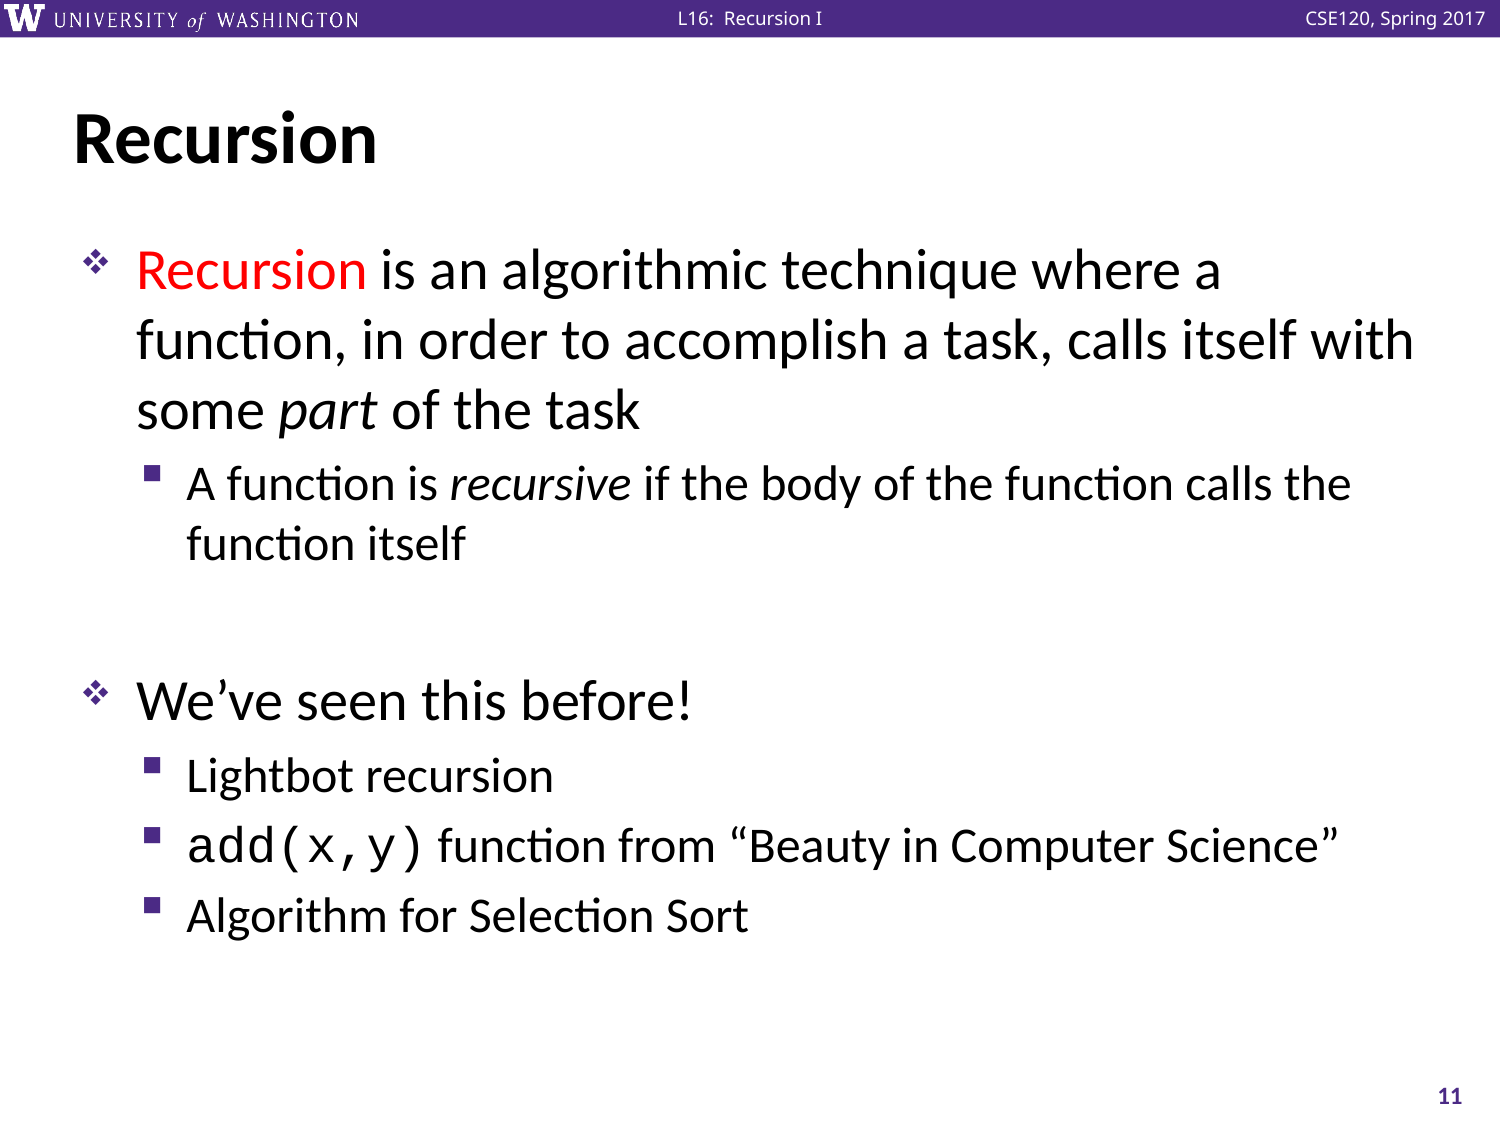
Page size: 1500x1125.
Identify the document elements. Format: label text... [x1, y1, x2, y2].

title Recursion [58, 71, 1438, 197]
picture [4, 4, 358, 32]
list Recursion is an algorithmic technique where a function, in order to accomplish a task, calls itself with some part of the task A function is recursive if the body of the function calls the function itself We’ve seen this before! Lightbot recursion add(x,y) function from “Beauty in Computer Science” Algorithm for Selection Sort [64, 223, 1438, 1040]
slide_number 11 [1400, 1065, 1500, 1125]
